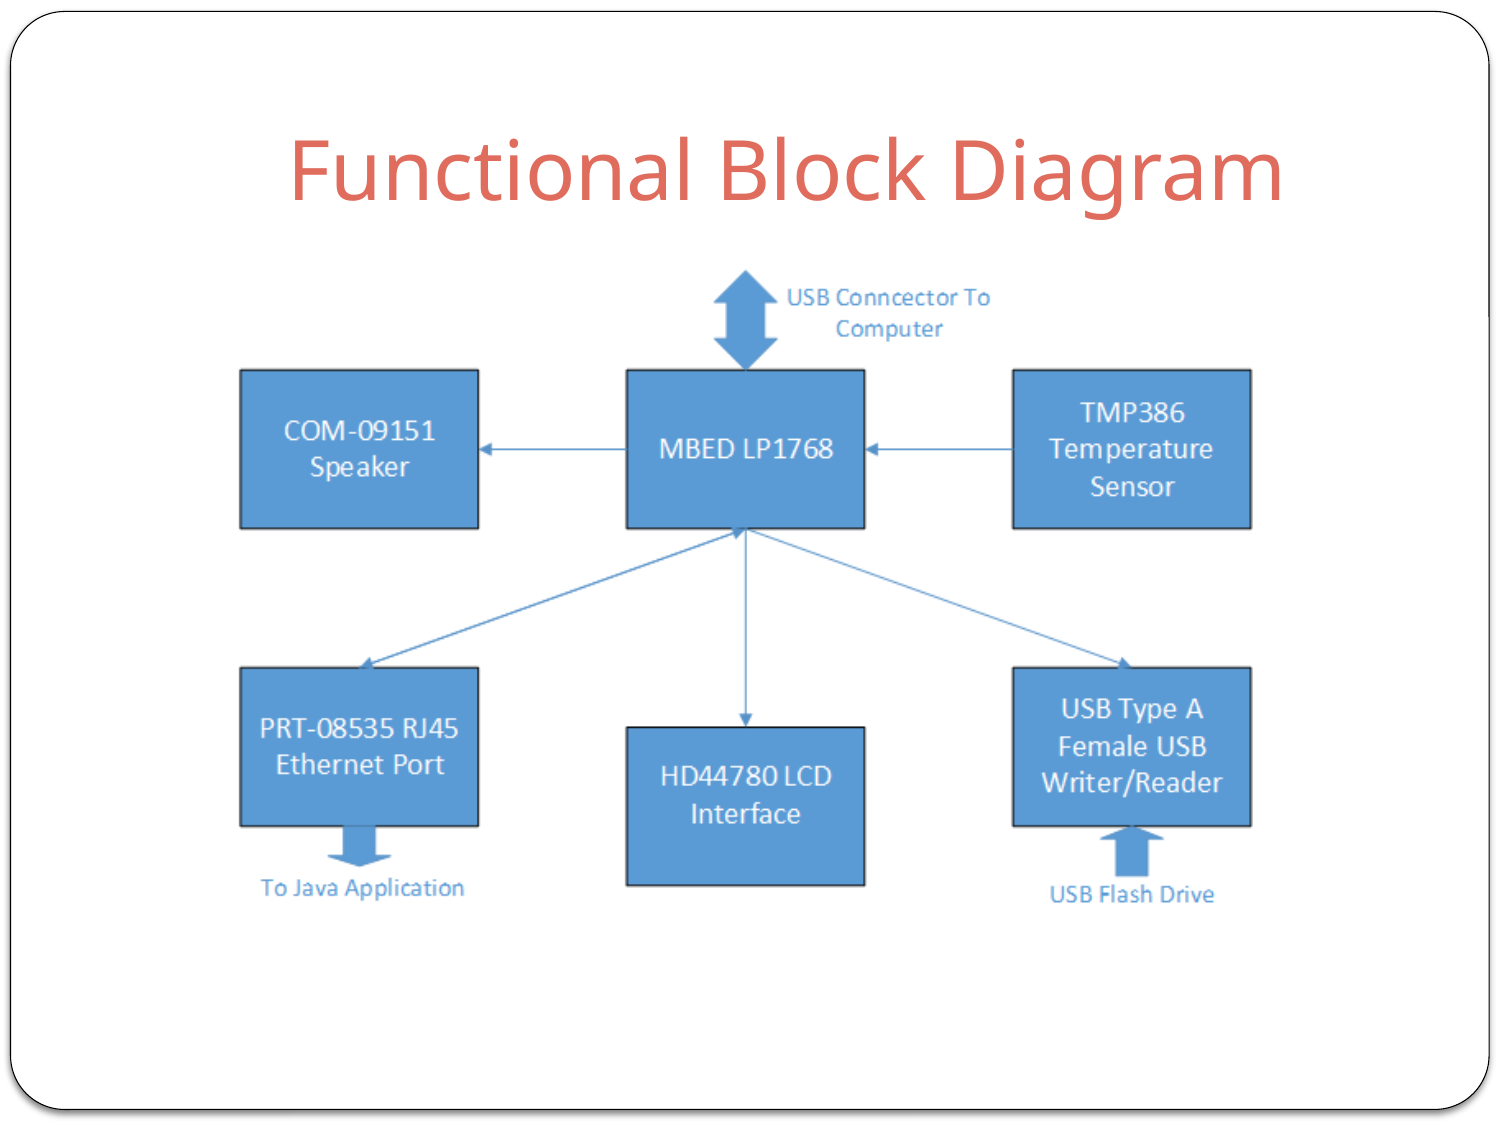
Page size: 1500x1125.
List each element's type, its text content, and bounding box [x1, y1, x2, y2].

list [199, 258, 1322, 934]
title Functional Block Diagram [150, 45, 1425, 233]
